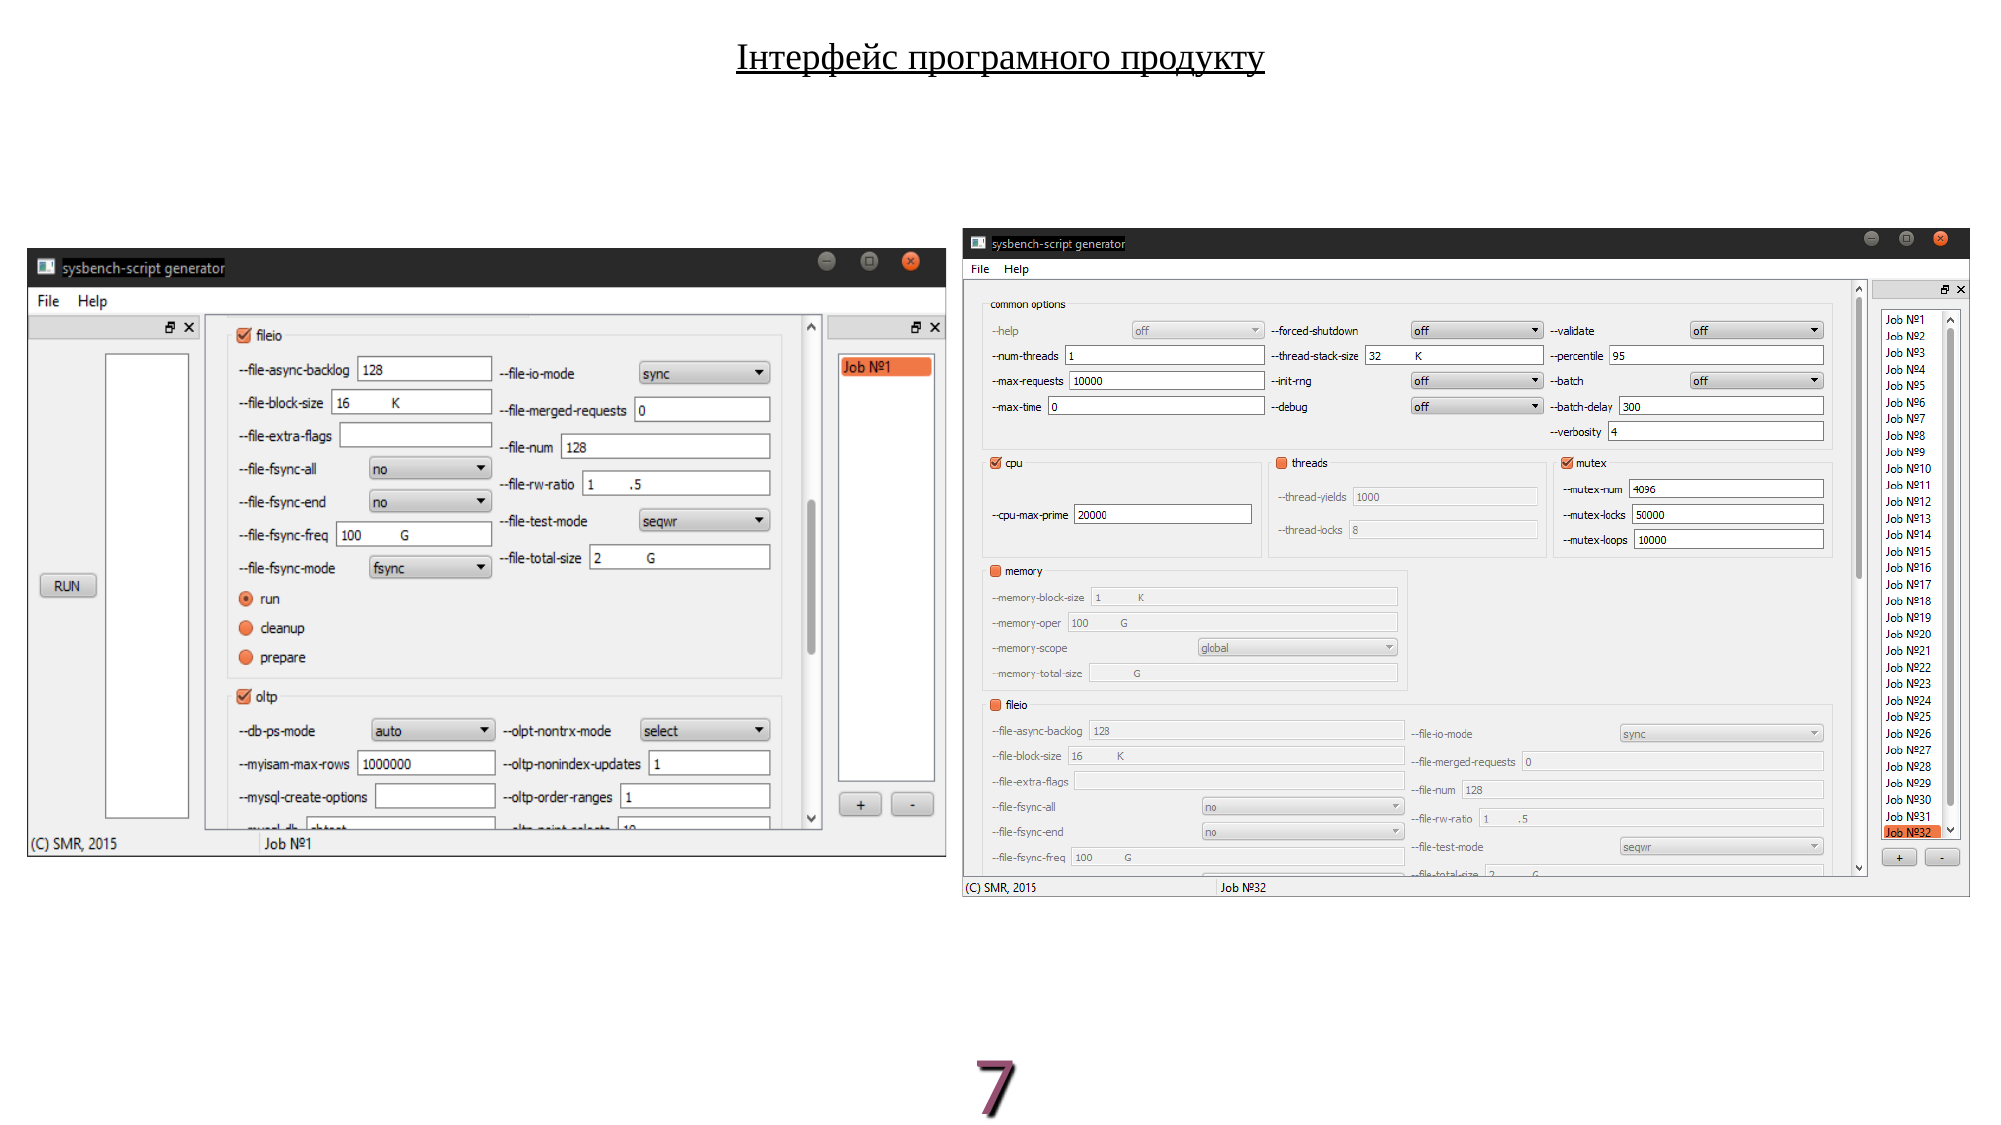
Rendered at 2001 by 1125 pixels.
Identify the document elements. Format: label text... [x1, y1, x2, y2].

text_box [962, 228, 1970, 897]
text_box [27, 248, 947, 857]
text_box [921, 1010, 1073, 1125]
title Інтерфейс програмного продукту [535, 31, 1465, 220]
slide_number 7 [969, 1040, 1025, 1125]
